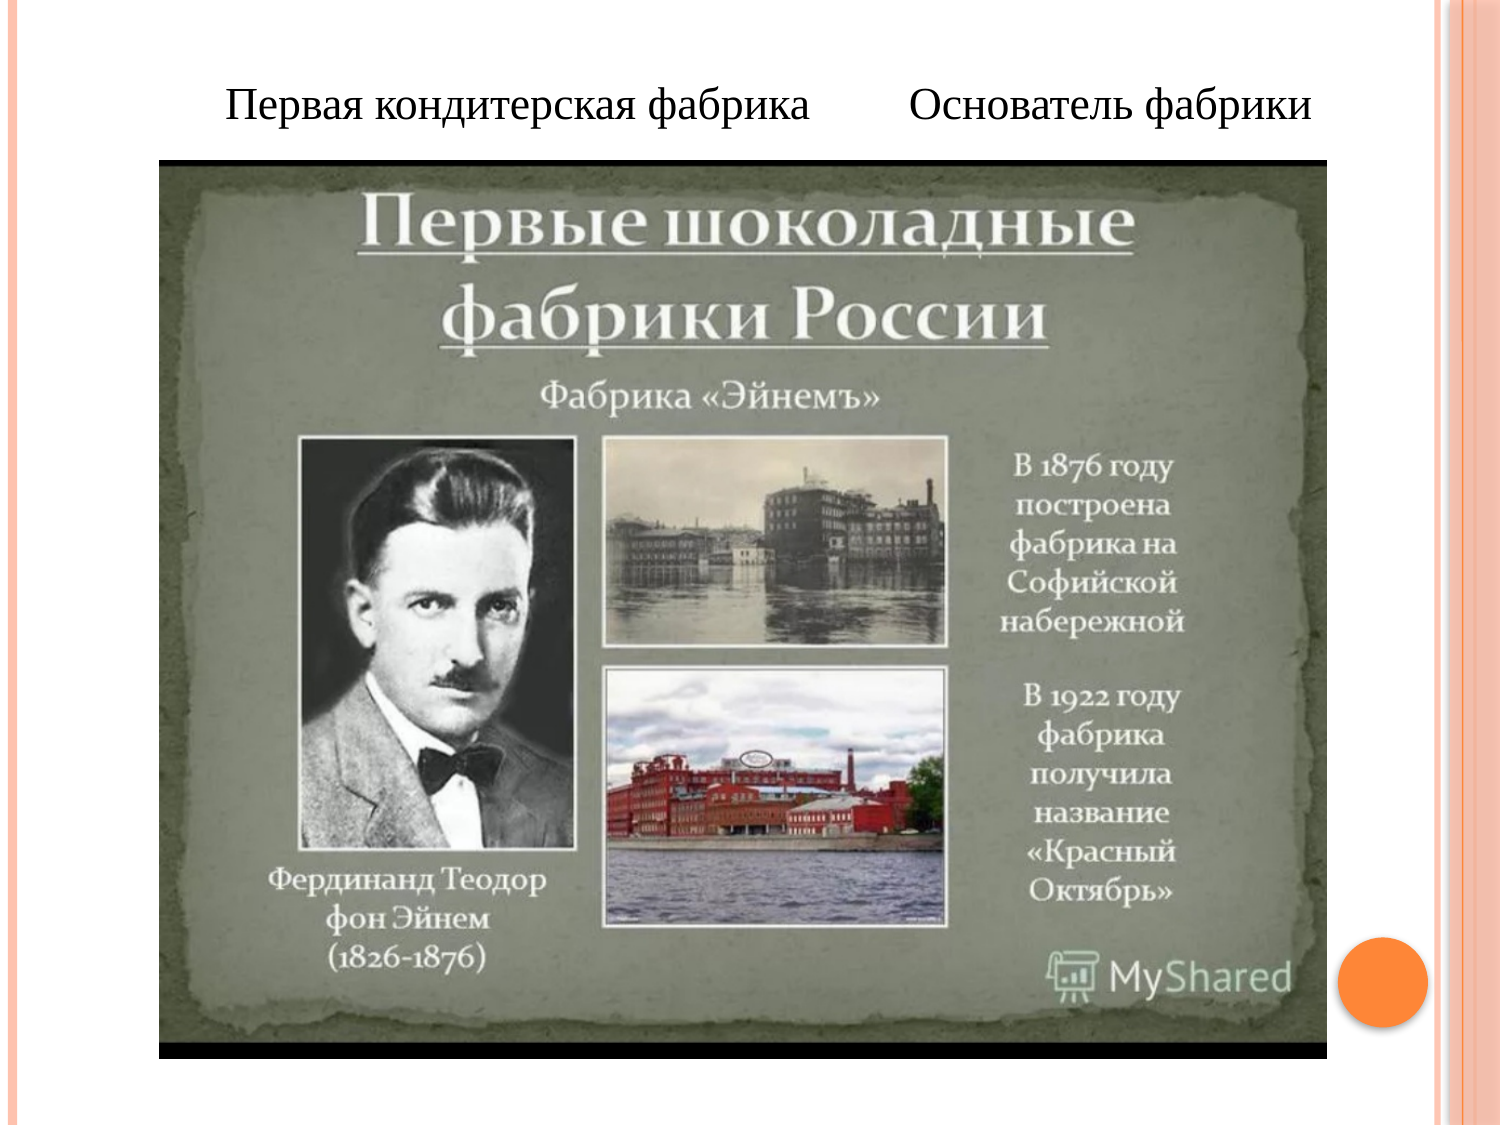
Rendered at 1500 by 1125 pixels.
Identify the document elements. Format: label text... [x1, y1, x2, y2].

text_box Основатель фабрики [894, 66, 1328, 137]
picture [158, 160, 1327, 1060]
text_box Первая кондитерская фабрика [210, 66, 826, 137]
